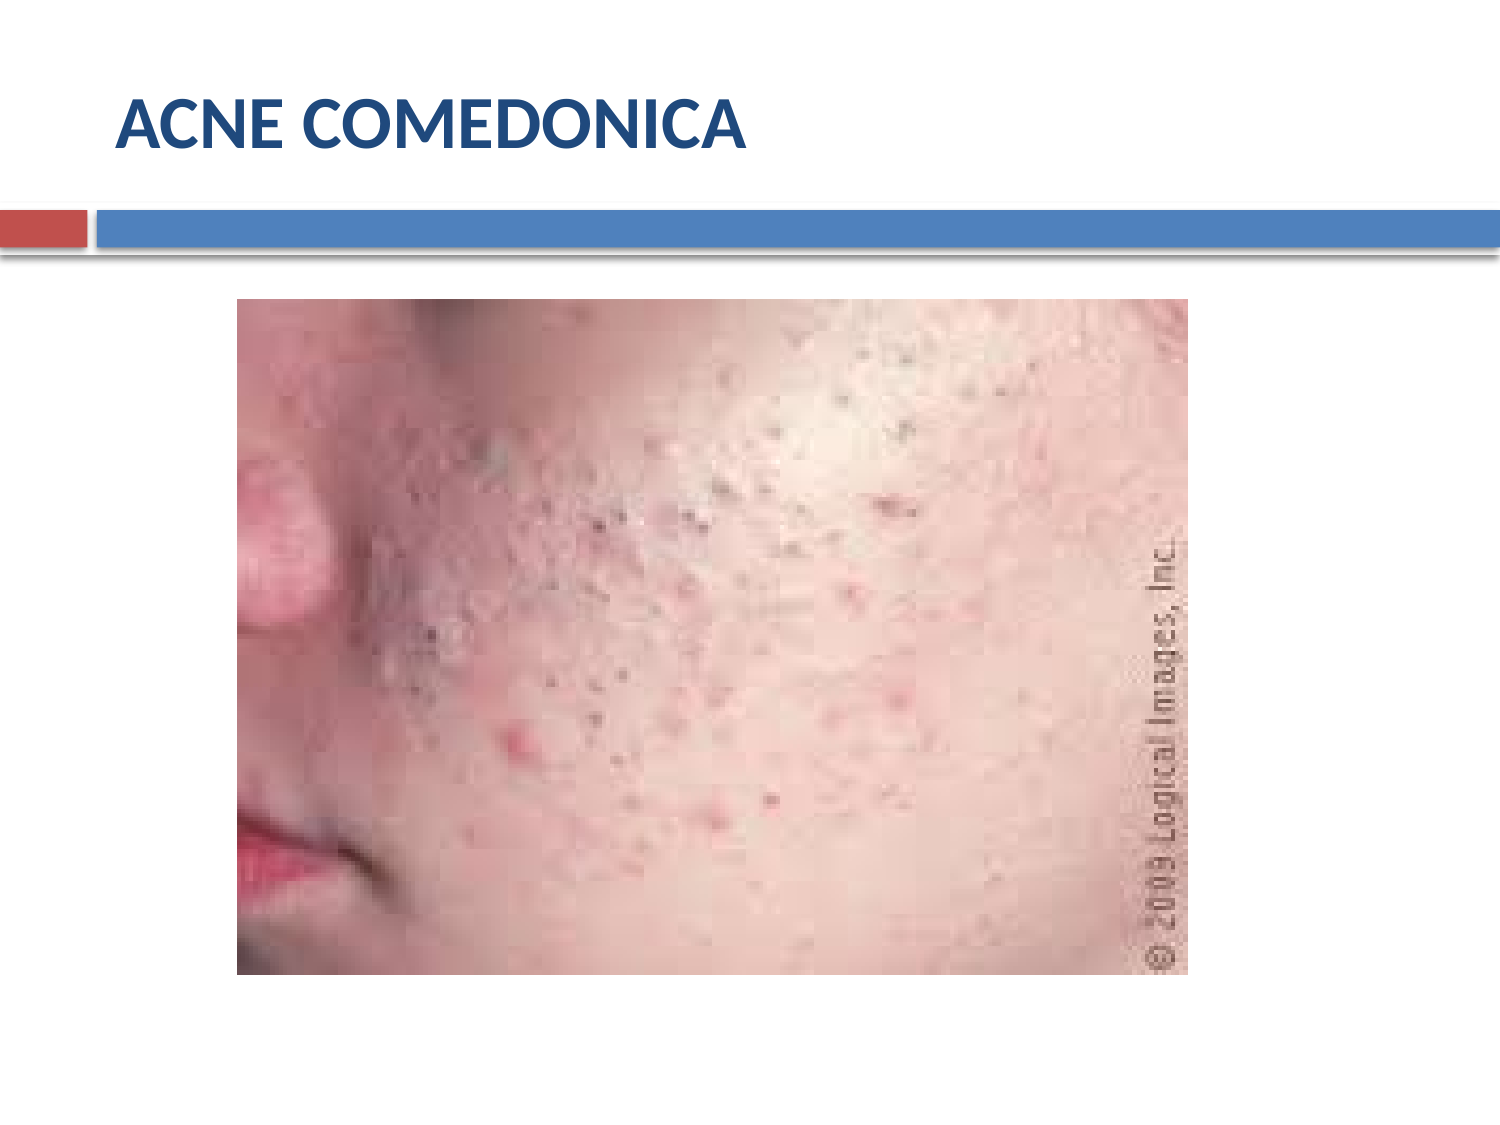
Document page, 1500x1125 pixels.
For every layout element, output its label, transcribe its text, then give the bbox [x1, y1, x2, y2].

title ACNE COMEDONICA [100, 37, 1438, 200]
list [237, 299, 1188, 976]
